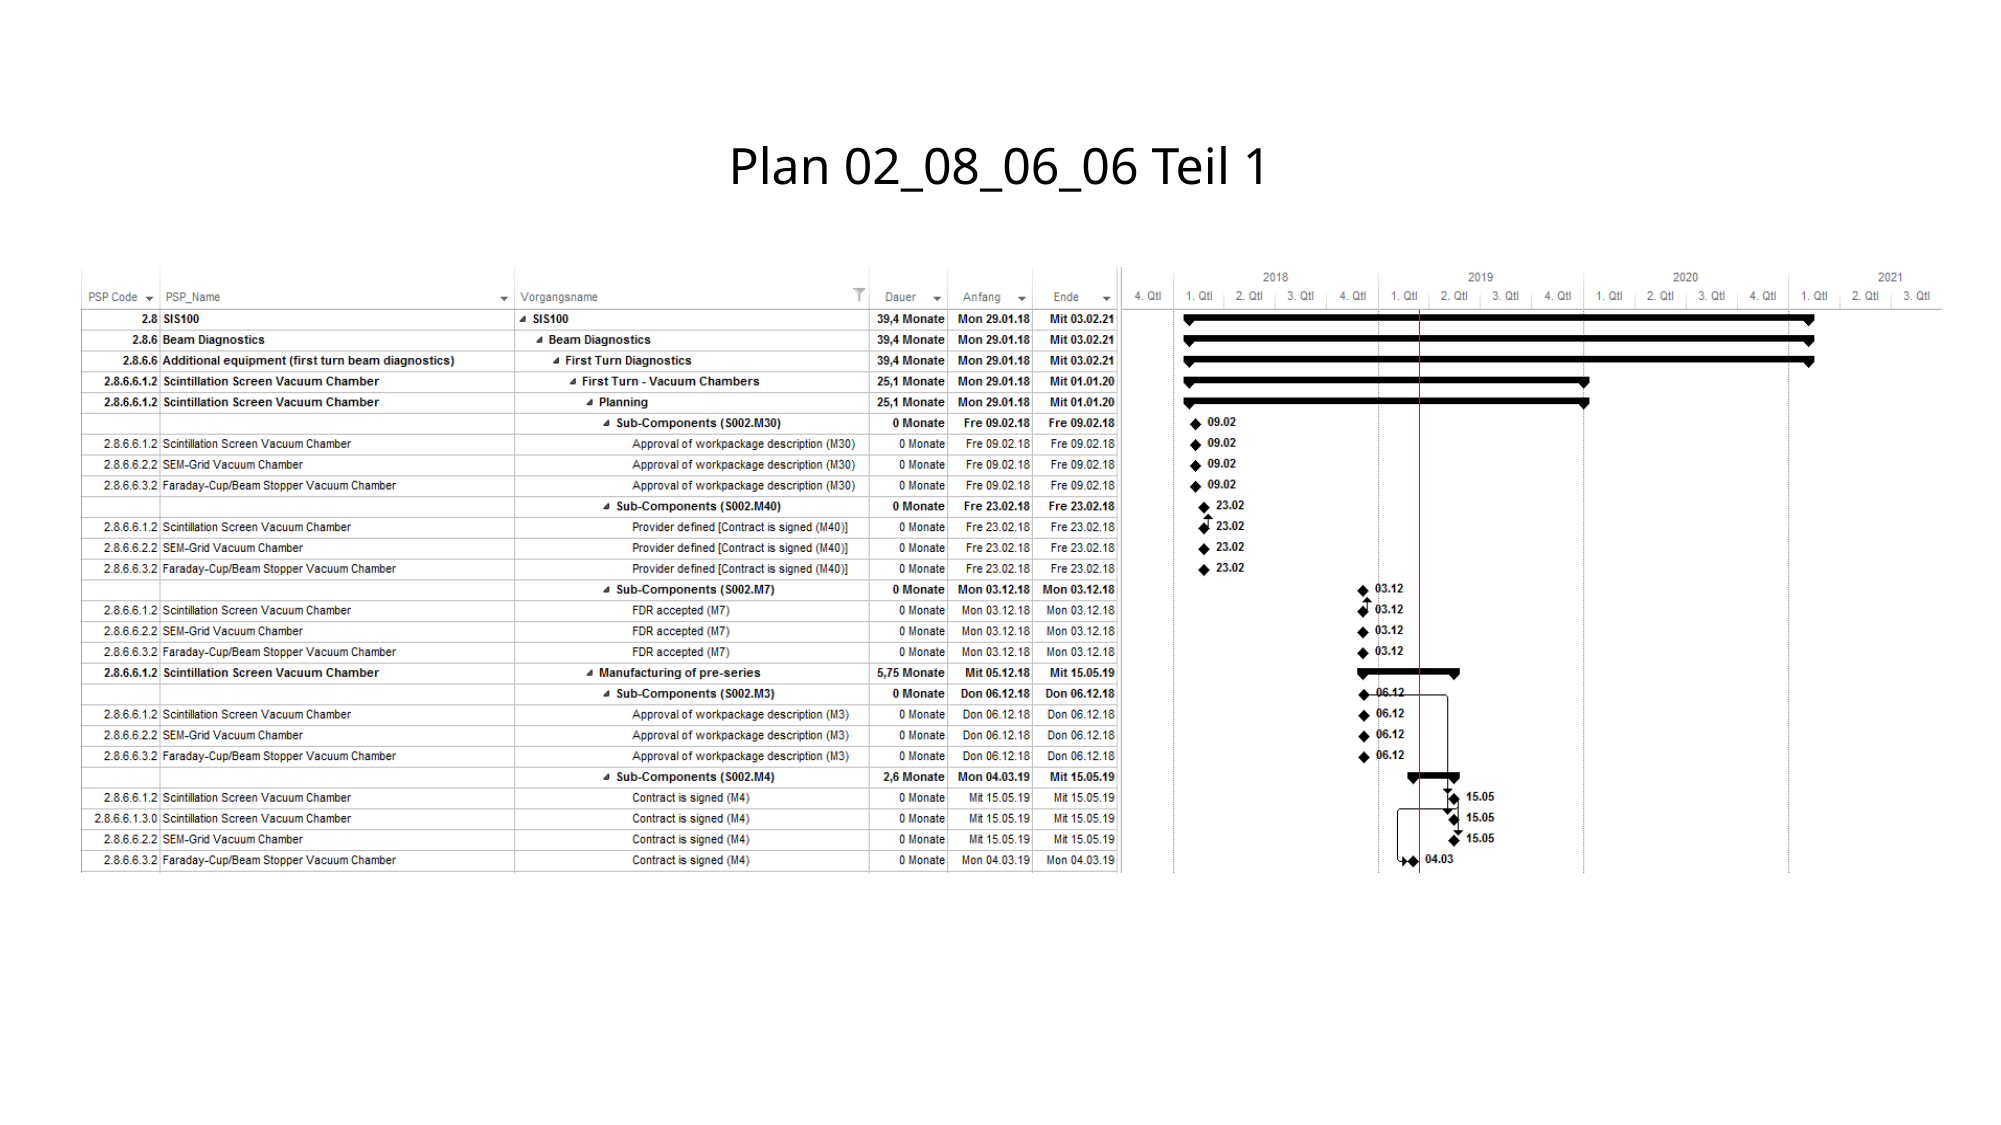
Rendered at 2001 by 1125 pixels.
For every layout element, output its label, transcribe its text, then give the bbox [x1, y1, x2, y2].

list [80, 265, 1942, 873]
title Plan 02_08_06_06 Teil 1 [137, 59, 1863, 265]
